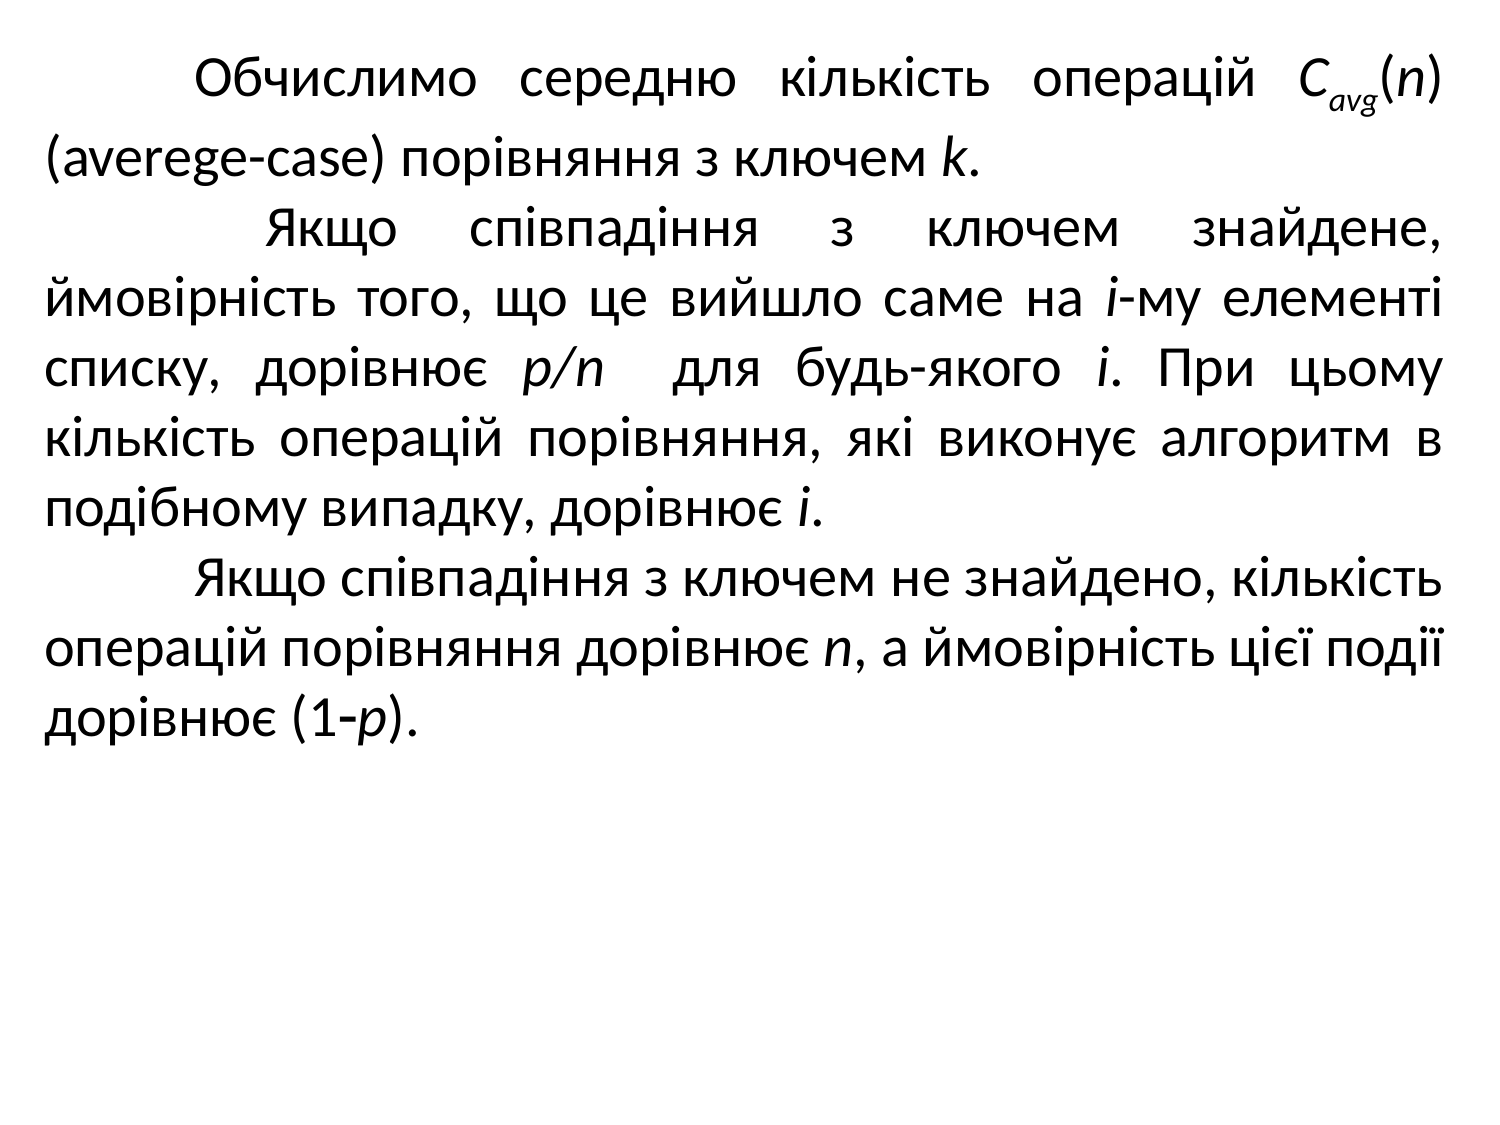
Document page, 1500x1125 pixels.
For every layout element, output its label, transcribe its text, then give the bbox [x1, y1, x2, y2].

text_box Обчислимо середню кількість операцій Cavg(n) (averege-case) порівняння з ключем k. Якщо співпадіння з ключем знайдене, ймовірність того, що це вийшло саме на і-му елементі списку, дорівнює p/n для будь-якого і. При цьому кількість операцій порівняння, які виконує алгоритм в подібному випадку, дорівнює і. Якщо співпадіння з ключем не знайдено, кількість операцій порівняння дорівнює n, а ймовірність цієї події дорівнює (1р). [29, 30, 1459, 756]
